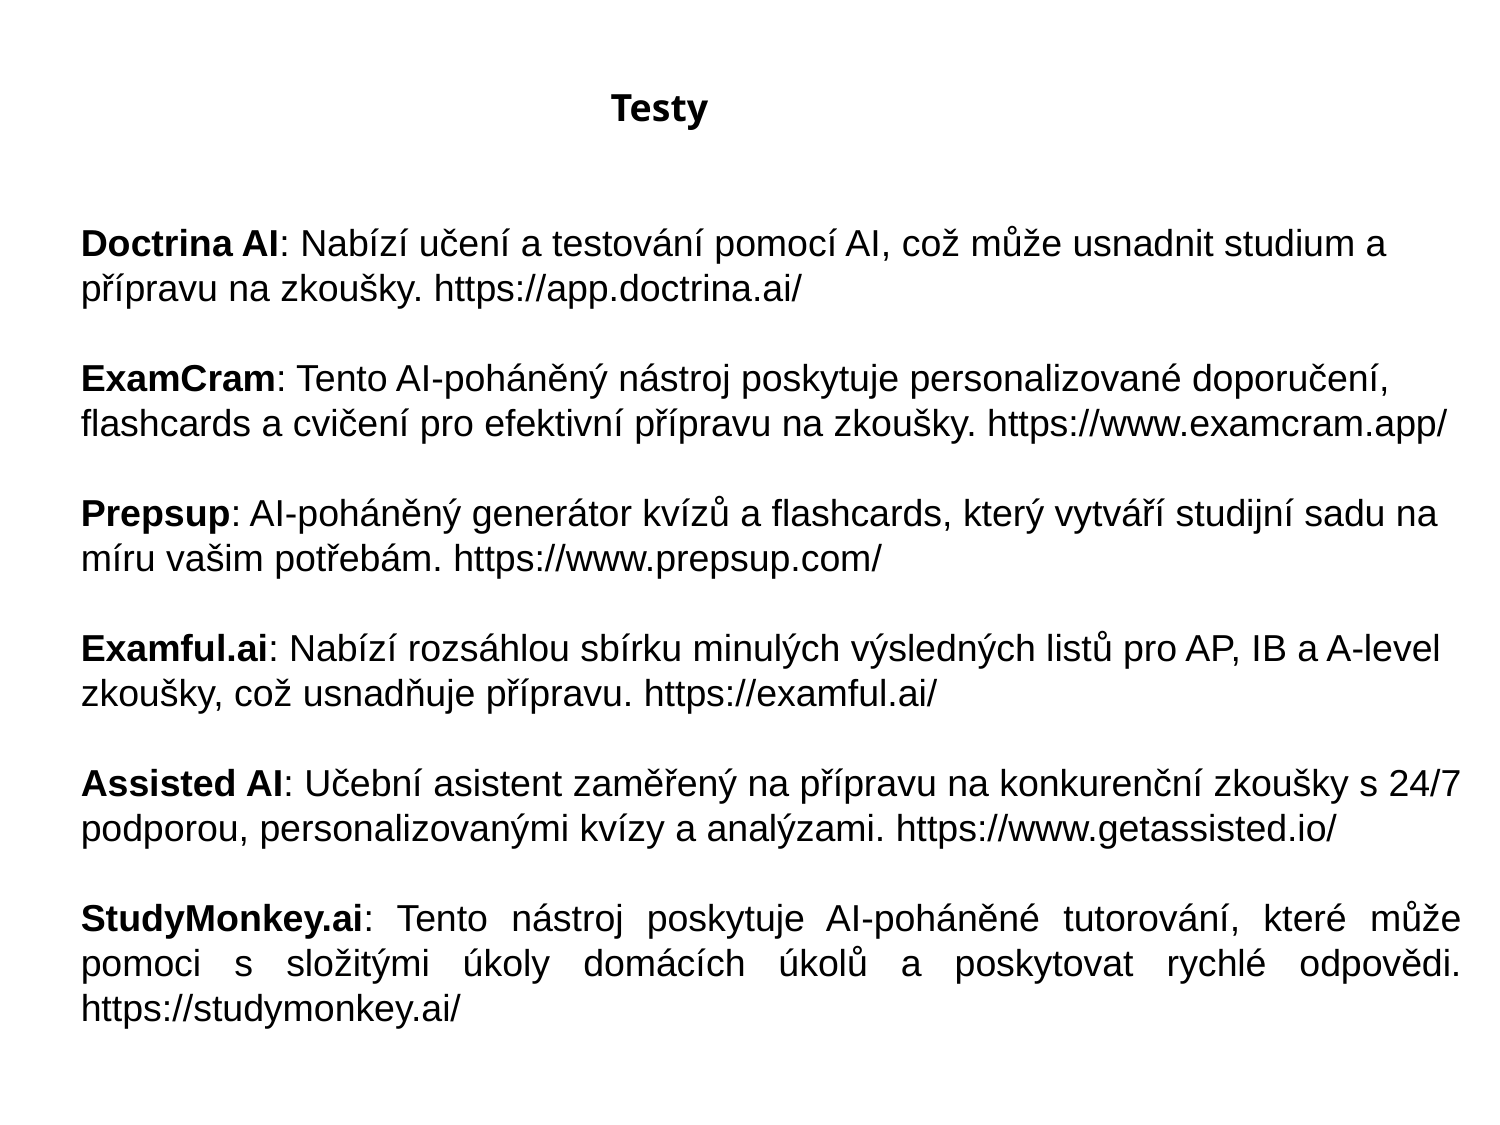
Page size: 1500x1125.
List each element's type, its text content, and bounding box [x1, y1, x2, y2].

text_box Testy [595, 76, 723, 137]
text_box Doctrina AI: Nabízí učení a testování pomocí AI, což může usnadnit studium a přípravu na zkoušky. https://app.doctrina.ai/ ExamCram: Tento AI-poháněný nástroj poskytuje personalizované doporučení, flashcards a cvičení pro efektivní přípravu na zkoušky. https://www.examcram.app/ Prepsup: AI-poháněný generátor kvízů a flashcards, který vytváří studijní sadu na míru vašim potřebám. https://www.prepsup.com/ Examful.ai: Nabízí rozsáhlou sbírku minulých výsledných listů pro AP, IB a A-level zkoušky, což usnadňuje přípravu. https://examful.ai/ Assisted AI: Učební asistent zaměřený na přípravu na konkurenční zkoušky s 24/7 podporou, personalizovanými kvízy a analýzami. https://www.getassisted.io/ StudyMonkey.ai: Tento nástroj poskytuje AI-poháněné tutorování, které může pomoci s složitými úkoly domácích úkolů a poskytovat rychlé odpovědi. https://studymonkey.ai/ [65, 211, 1477, 1037]
